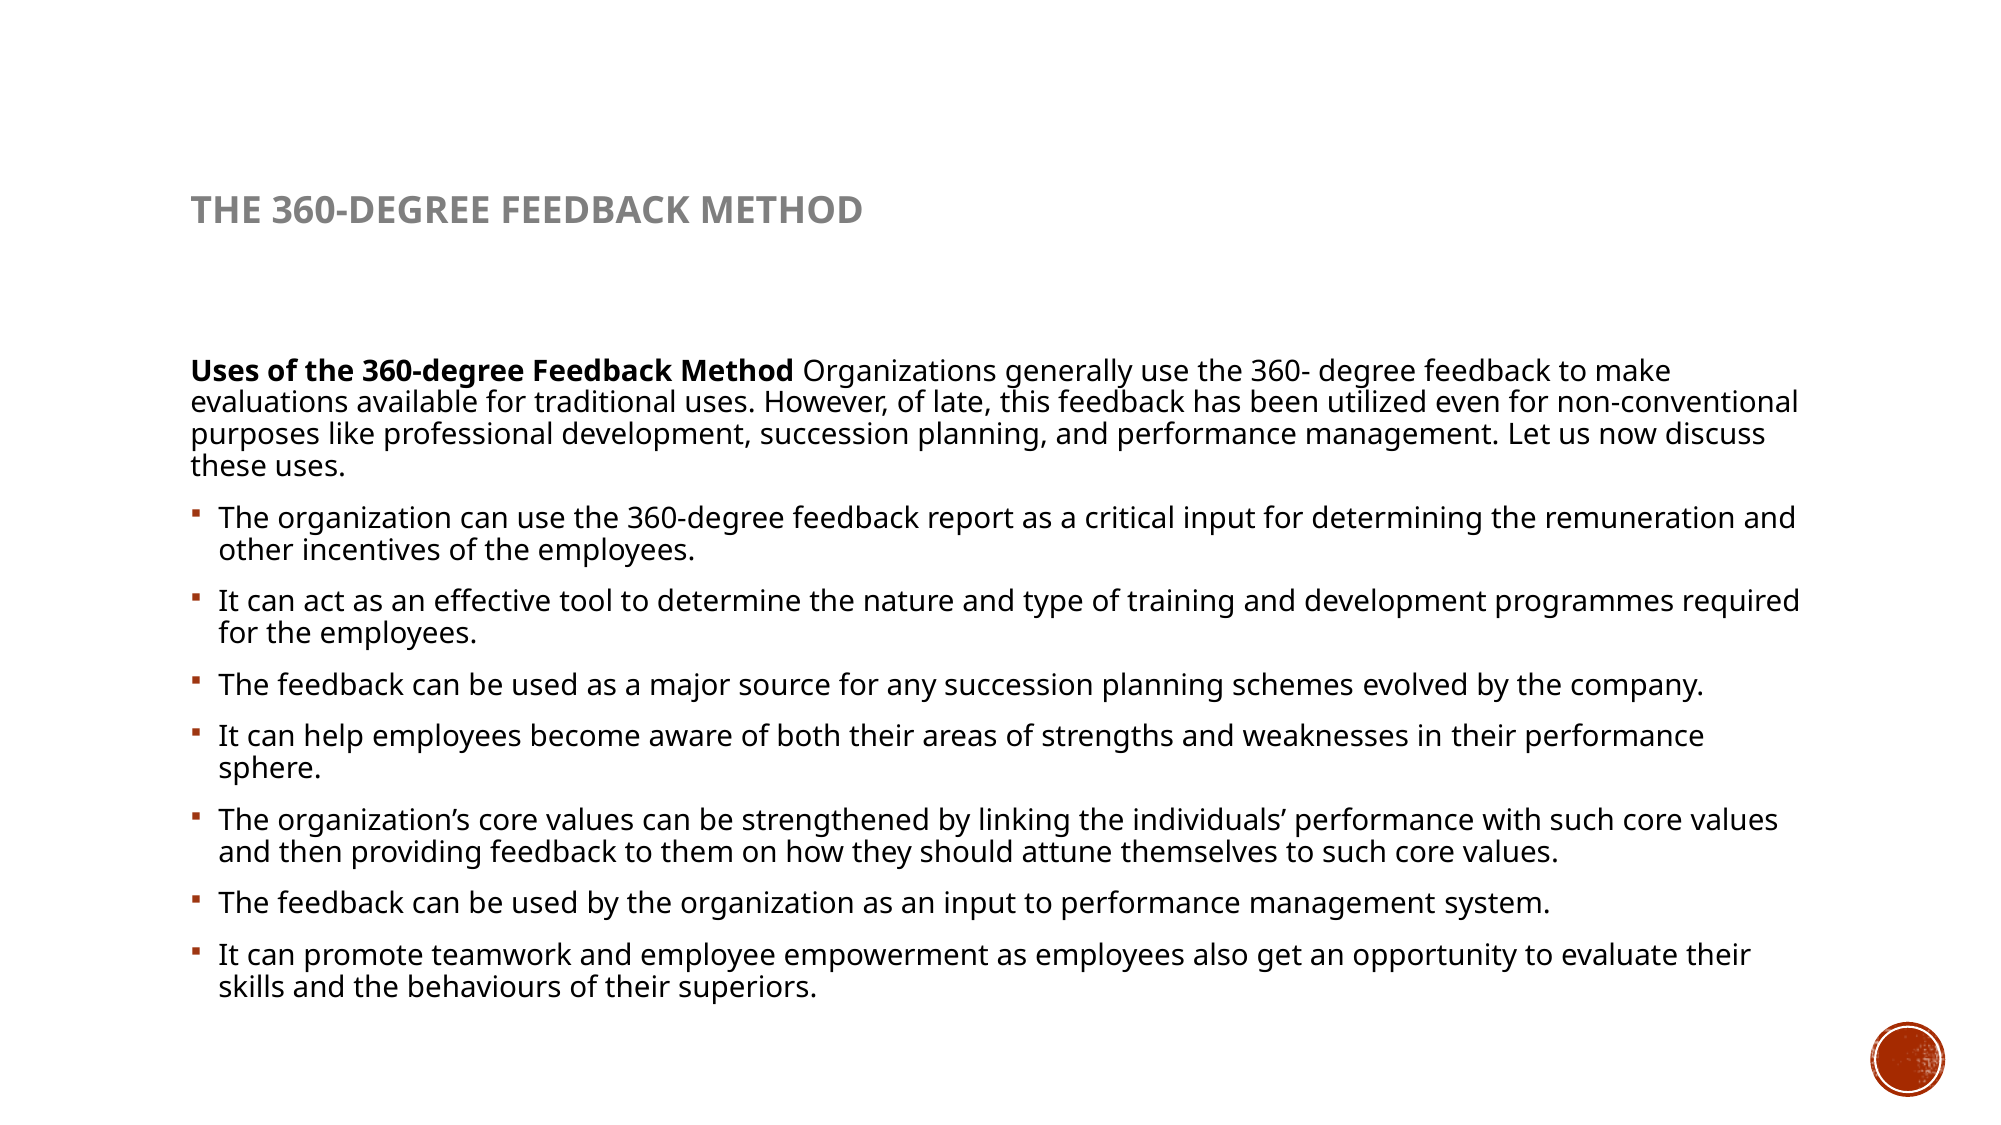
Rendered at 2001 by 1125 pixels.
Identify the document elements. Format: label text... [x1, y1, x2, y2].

title The 360-degree Feedback Method [175, 79, 1826, 344]
list Uses of the 360-degree Feedback Method Organizations generally use the 360- degree feedback to make evaluations available for traditional uses. However, of late, this feedback has been utilized even for non-conventional purposes like professional development, succession planning, and performance management. Let us now discuss these uses. The organization can use the 360-degree feedback report as a critical input for determining the remuneration and other incentives of the employees. It can act as an effective tool to determine the nature and type of training and development programmes required for the employees. The feedback can be used as a major source for any succession planning schemes evolved by the company. It can help employees become aware of both their areas of strengths and weaknesses in their performance sphere. The organization’s core values can be strengthened by linking the individuals’ performance with such core values and then providing feedback to them on how they should attune themselves to such core values. The feedback can be used by the organization as an input to performance management system. It can promote teamwork and employee empowerment as employees also get an opportunity to evaluate their skills and the behaviours of their superiors. [175, 348, 1826, 1013]
